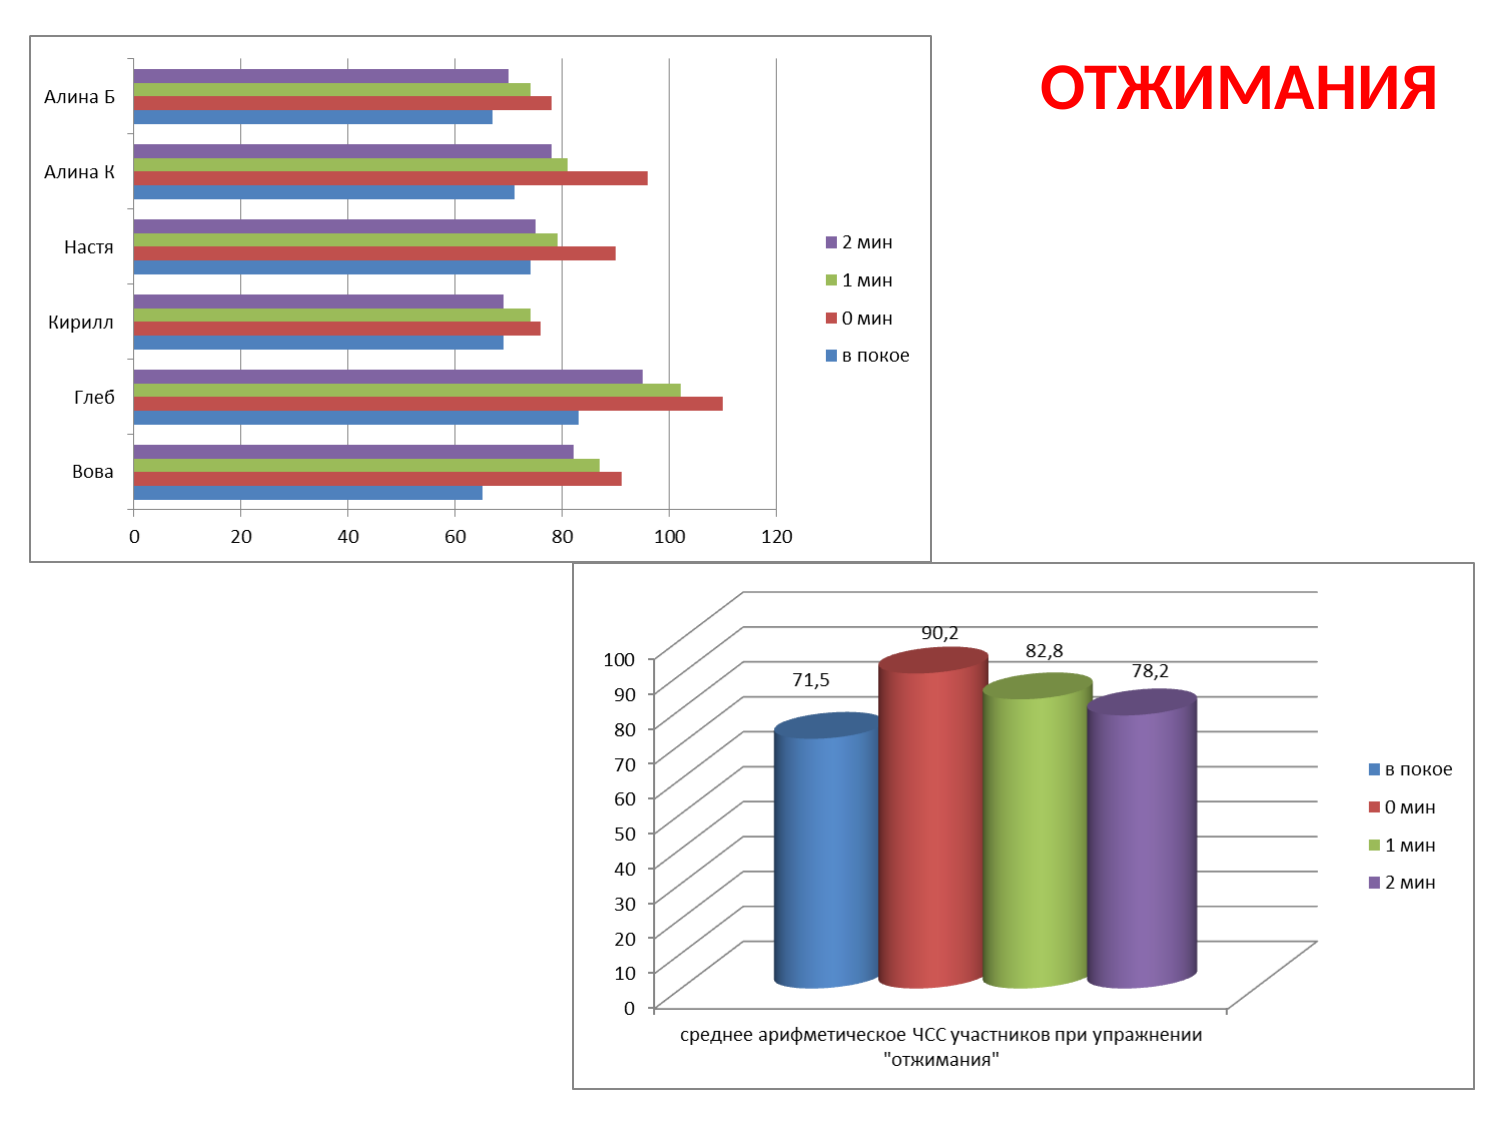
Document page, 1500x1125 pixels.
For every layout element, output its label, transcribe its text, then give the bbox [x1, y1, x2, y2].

picture [29, 35, 1476, 1090]
text_box ОТЖИМАНИЯ [1026, 35, 1454, 131]
